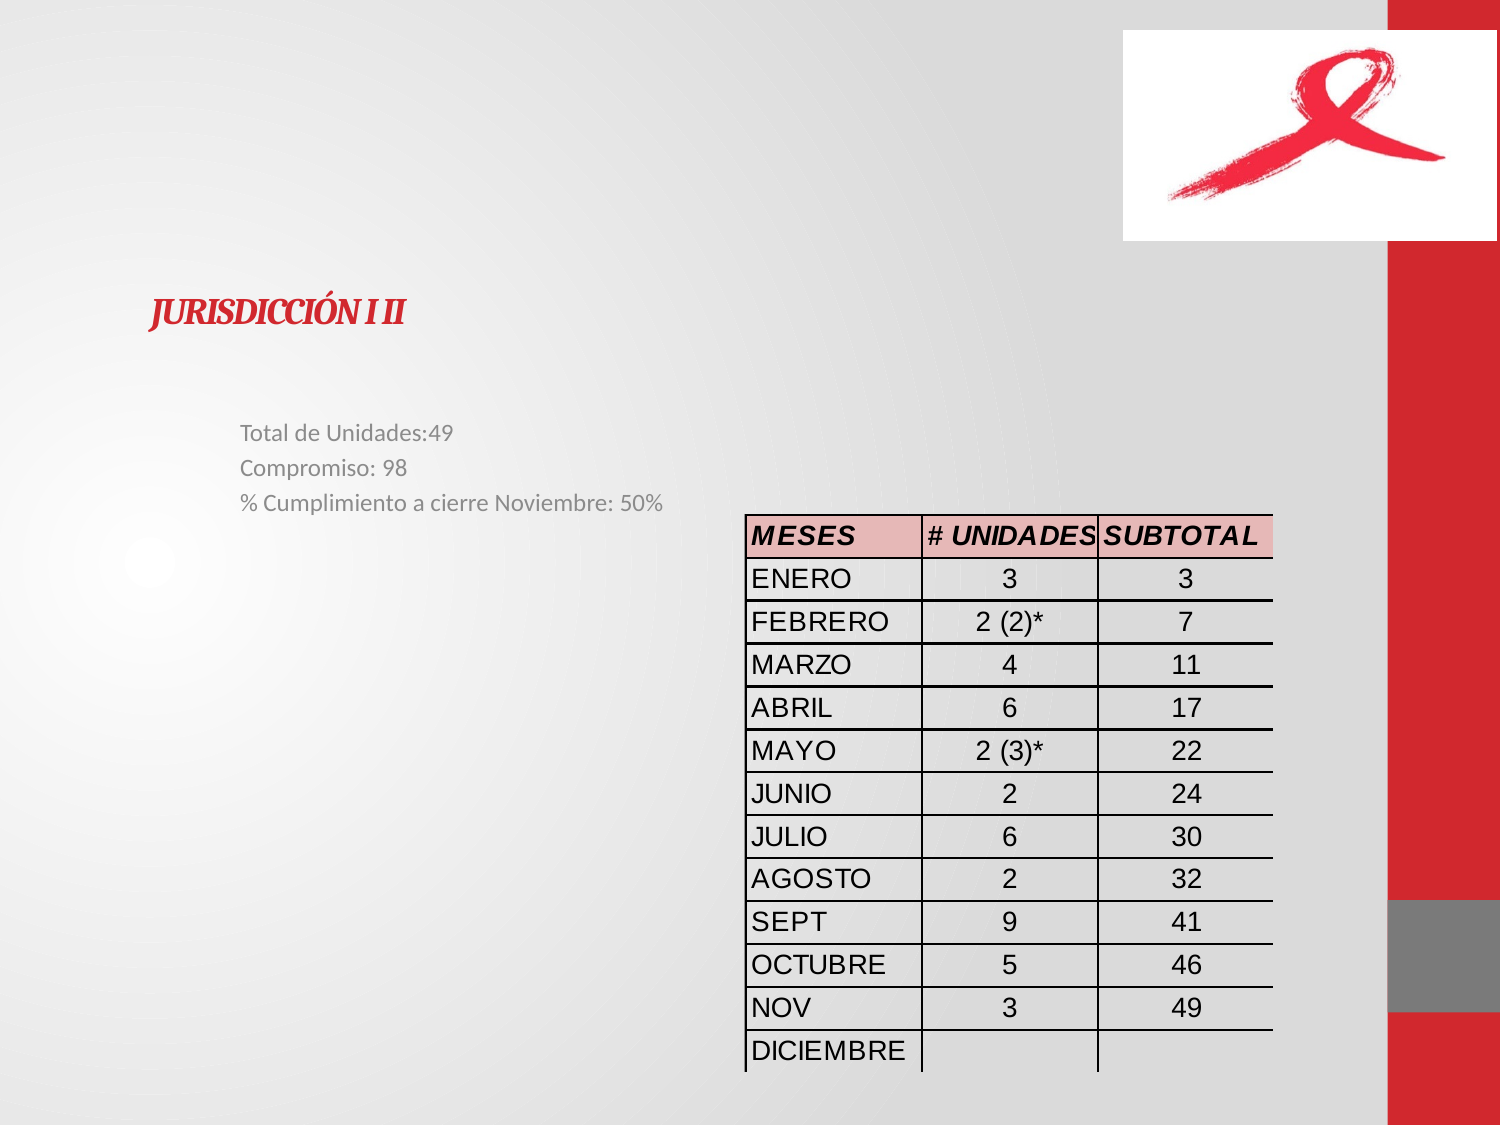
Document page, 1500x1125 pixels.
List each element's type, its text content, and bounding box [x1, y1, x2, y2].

subtitle Total de Unidades:49 Compromiso: 98 % Cumplimiento a cierre Noviembre: 50% [225, 408, 1275, 925]
picture [1122, 30, 1497, 242]
title JURISDICCIÓN I II [135, 208, 1411, 340]
picture [743, 513, 1276, 1075]
